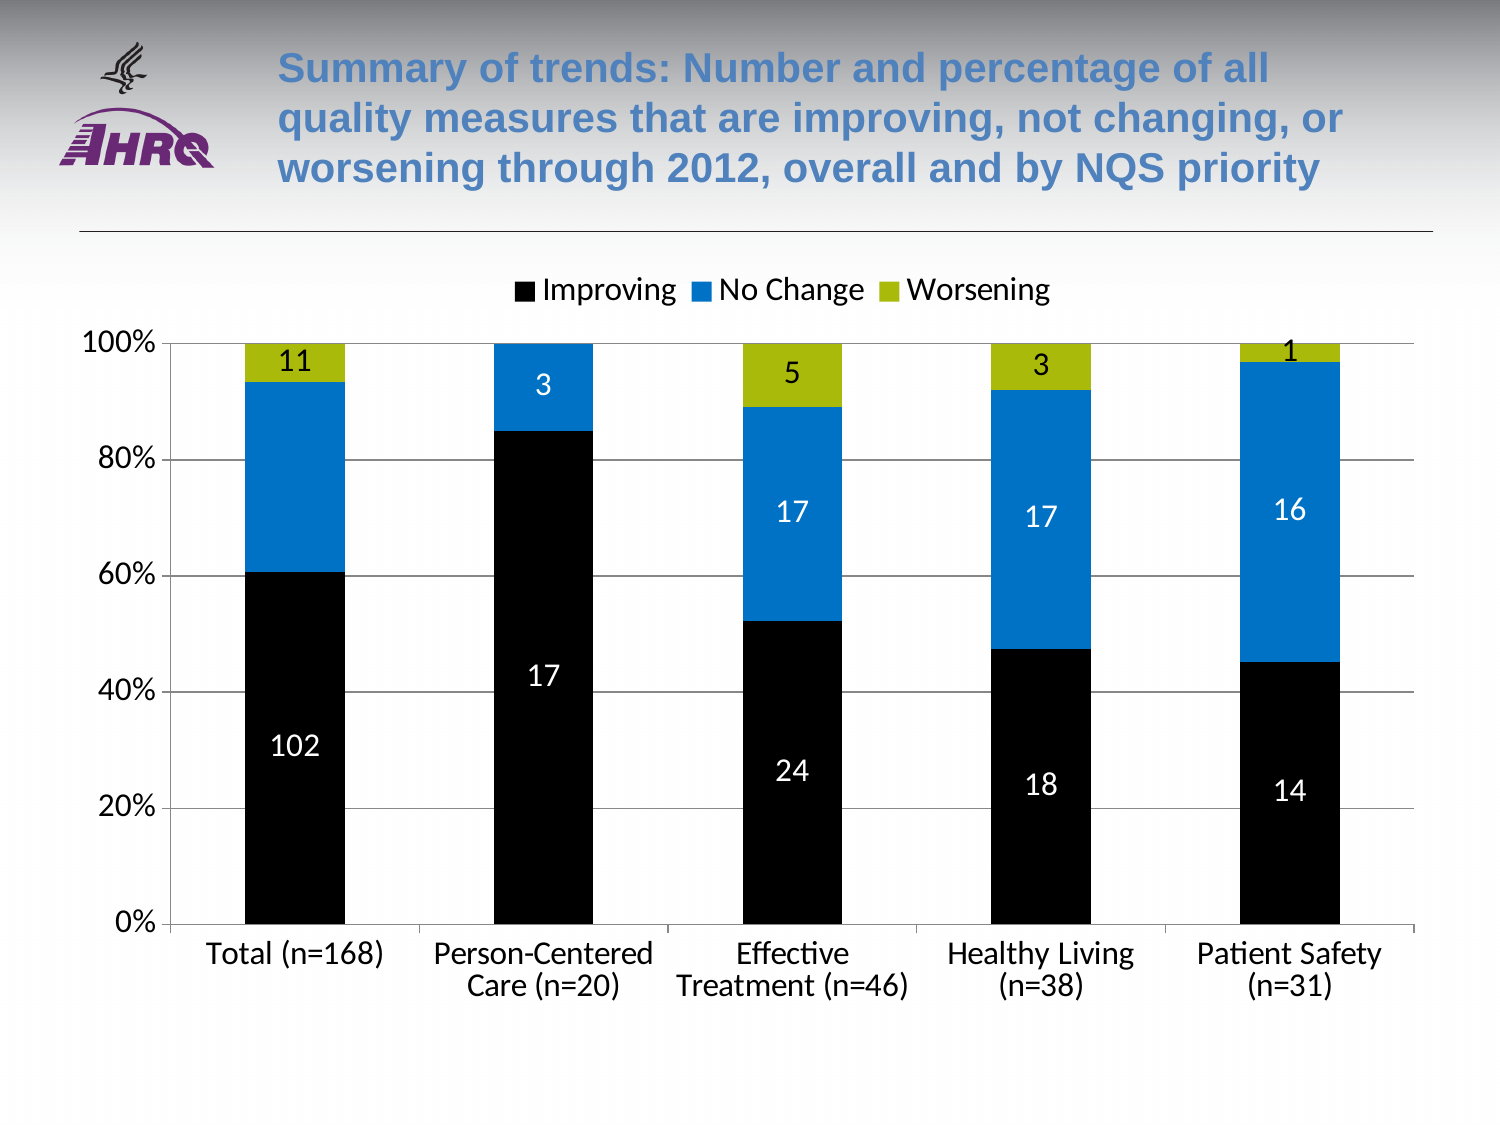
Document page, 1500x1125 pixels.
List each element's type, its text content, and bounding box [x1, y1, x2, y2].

chart [74, 262, 1426, 1006]
picture [0, 0, 1500, 1125]
title Summary of trends: Number and percentage of all quality measures that are improving, not changing, or worsening through 2012, overall and by NQS priority [262, 45, 1425, 188]
